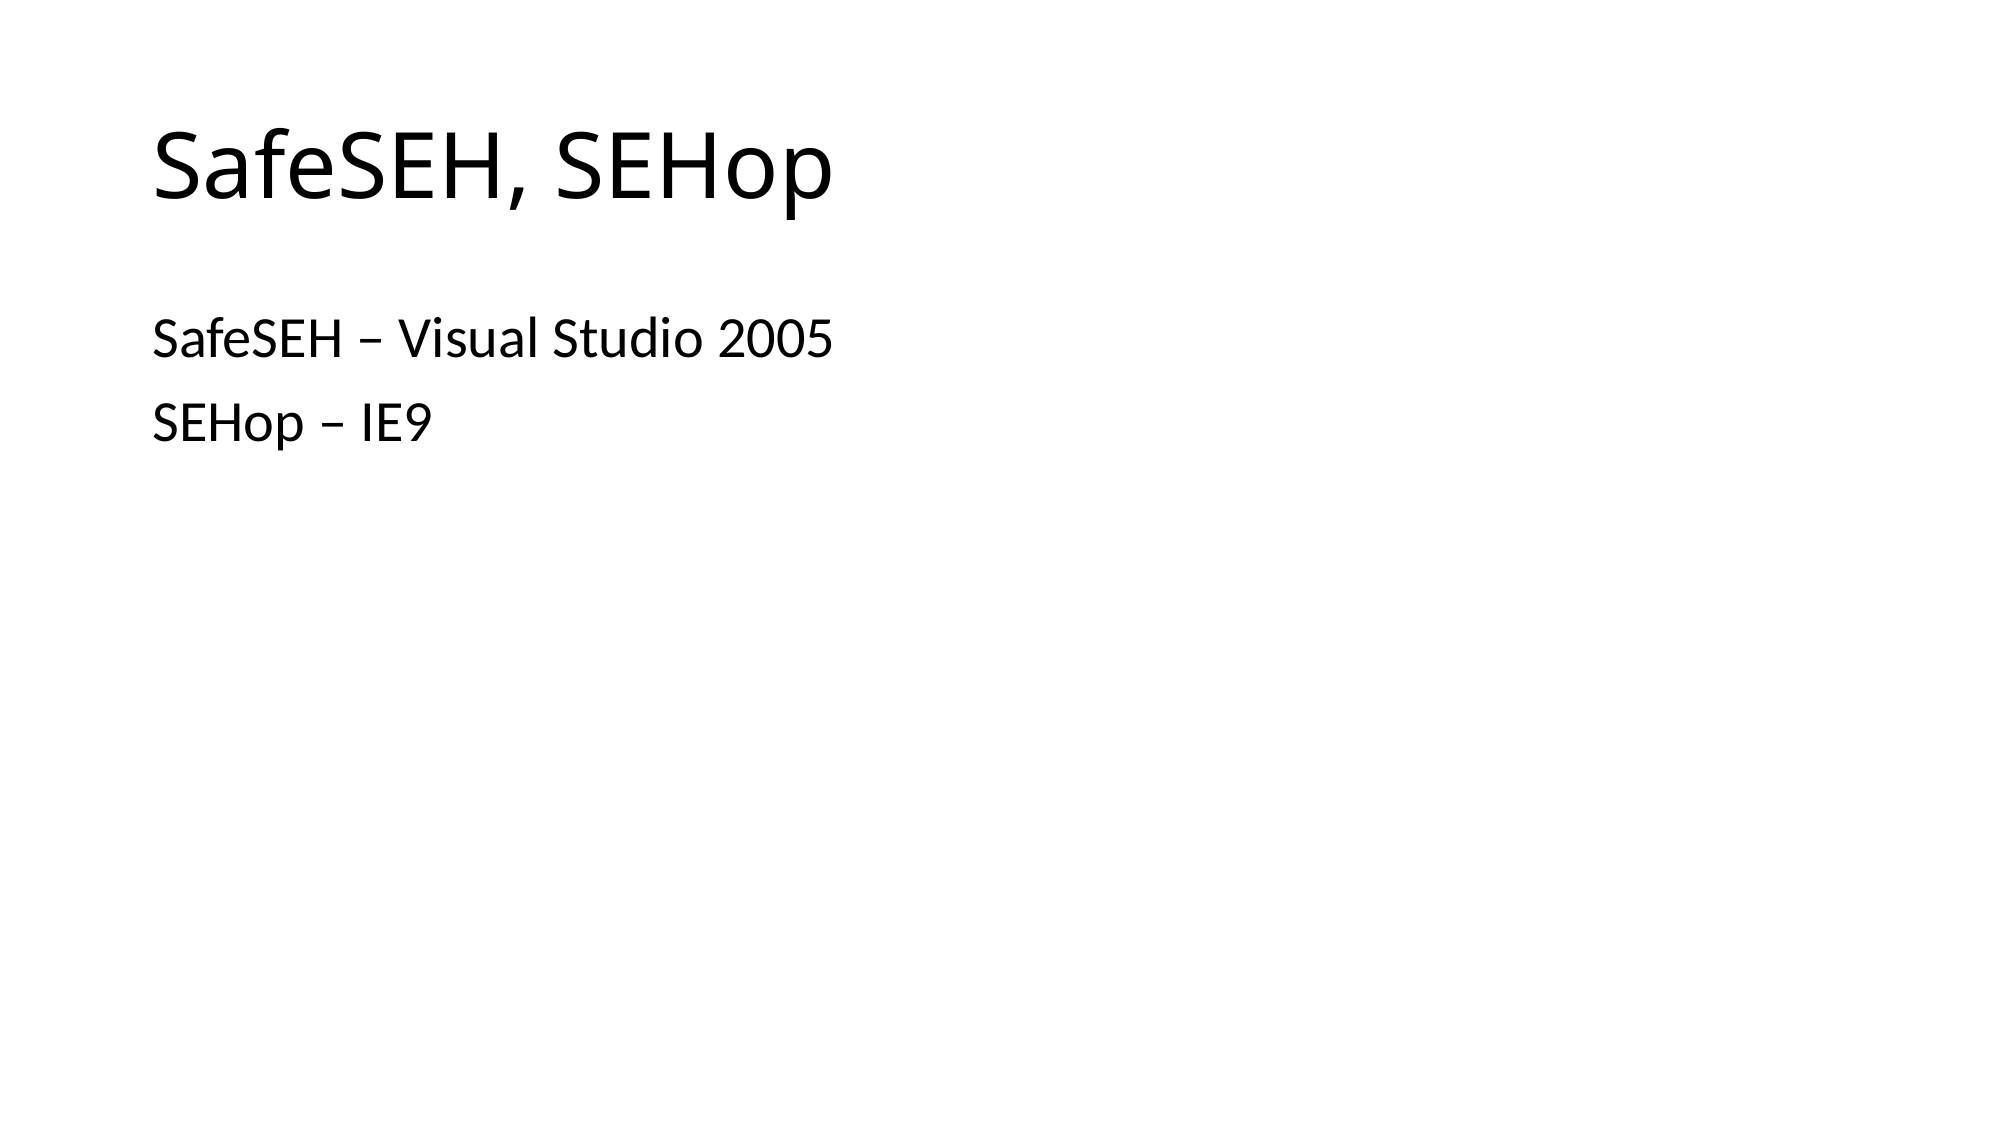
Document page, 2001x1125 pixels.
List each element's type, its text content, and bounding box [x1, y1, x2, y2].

title SafeSEH, SEHop [137, 59, 1863, 278]
list SafeSEH – Visual Studio 2005 SEHop – IE9 [137, 299, 1863, 1014]
